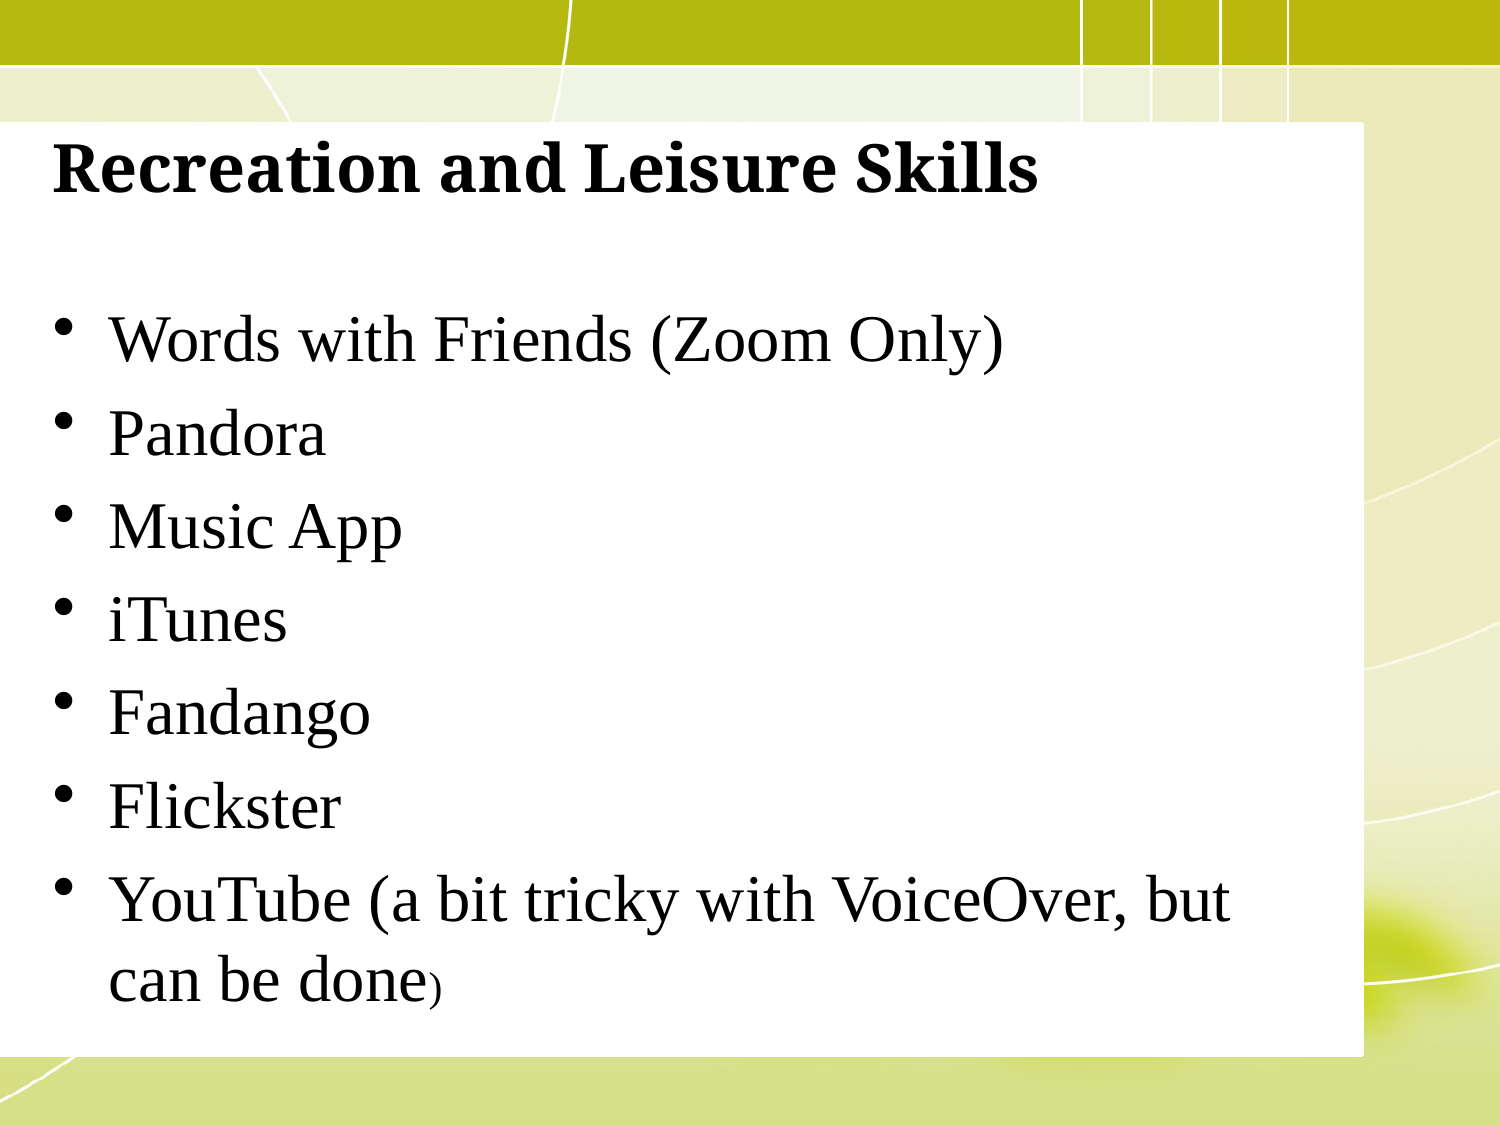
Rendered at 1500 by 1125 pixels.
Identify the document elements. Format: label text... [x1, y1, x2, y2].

list Words with Friends (Zoom Only) Pandora Music App iTunes Fandango Flickster YouTube (a bit tricky with VoiceOver, but can be done) [37, 287, 1288, 963]
picture [0, 0, 1500, 1125]
title Recreation and Leisure Skills [37, 137, 1288, 276]
